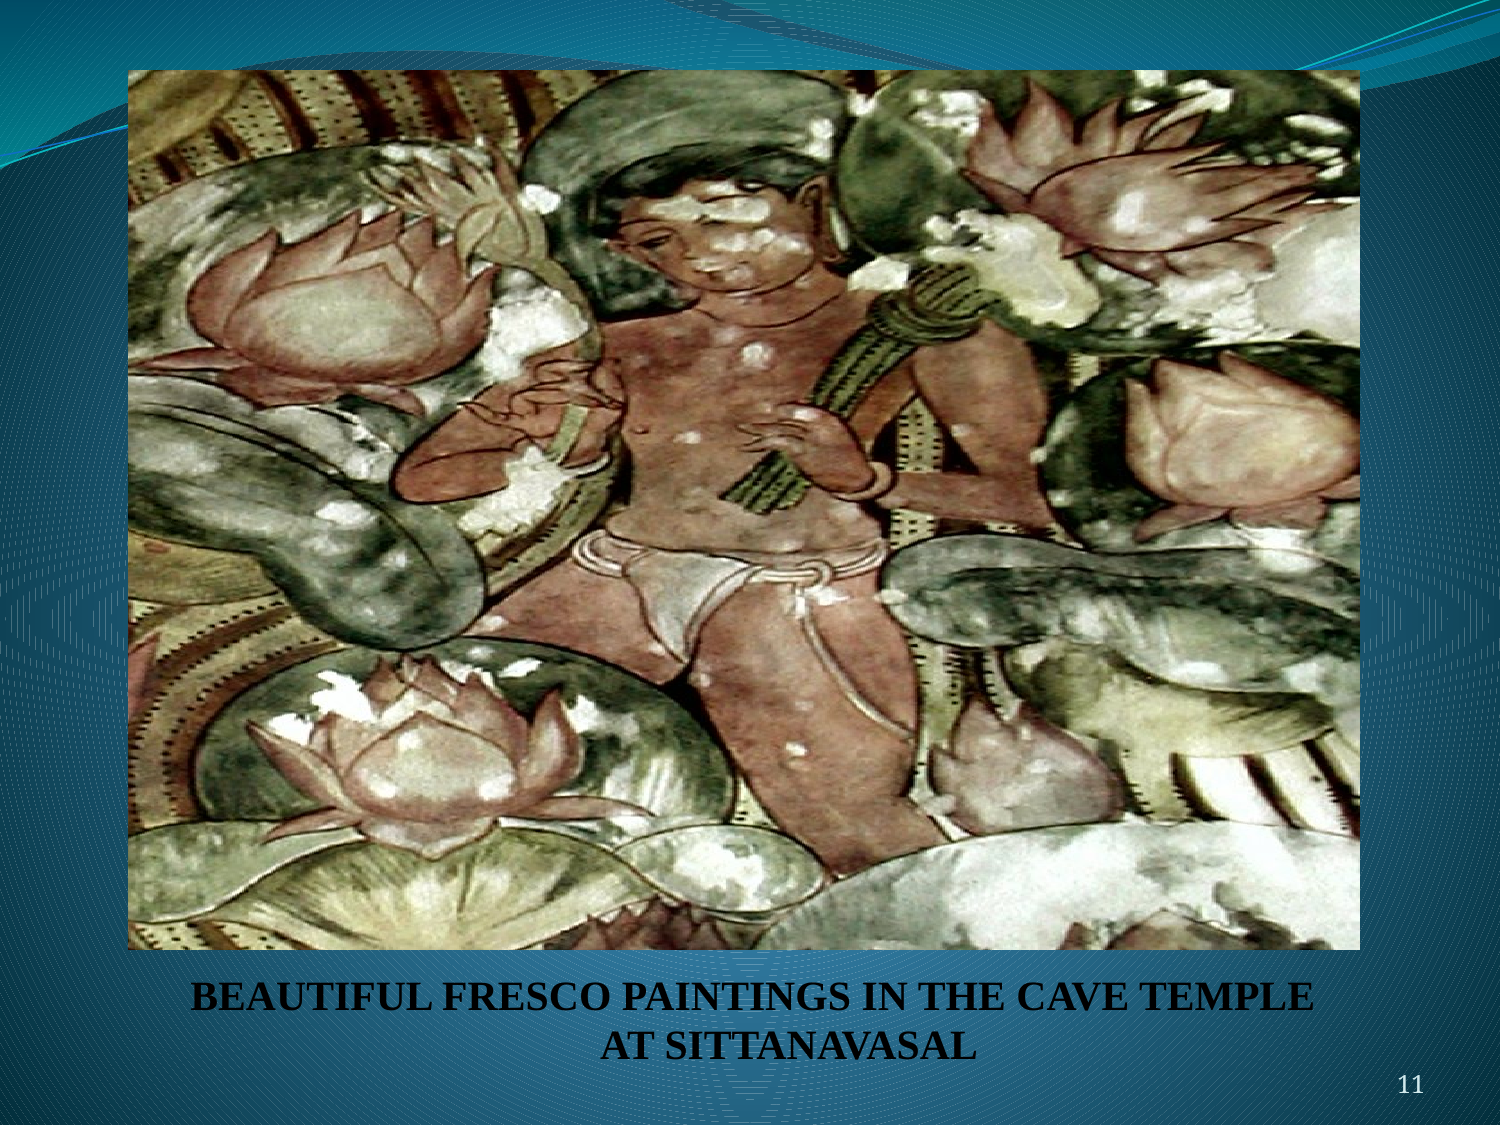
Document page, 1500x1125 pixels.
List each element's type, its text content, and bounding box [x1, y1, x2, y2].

text_box Beautiful Fresco Paintings in the Cave Temple at Sittanavasal [175, 960, 1500, 1076]
slide_number 11 [1299, 1076, 1425, 1103]
picture [126, 70, 1360, 950]
